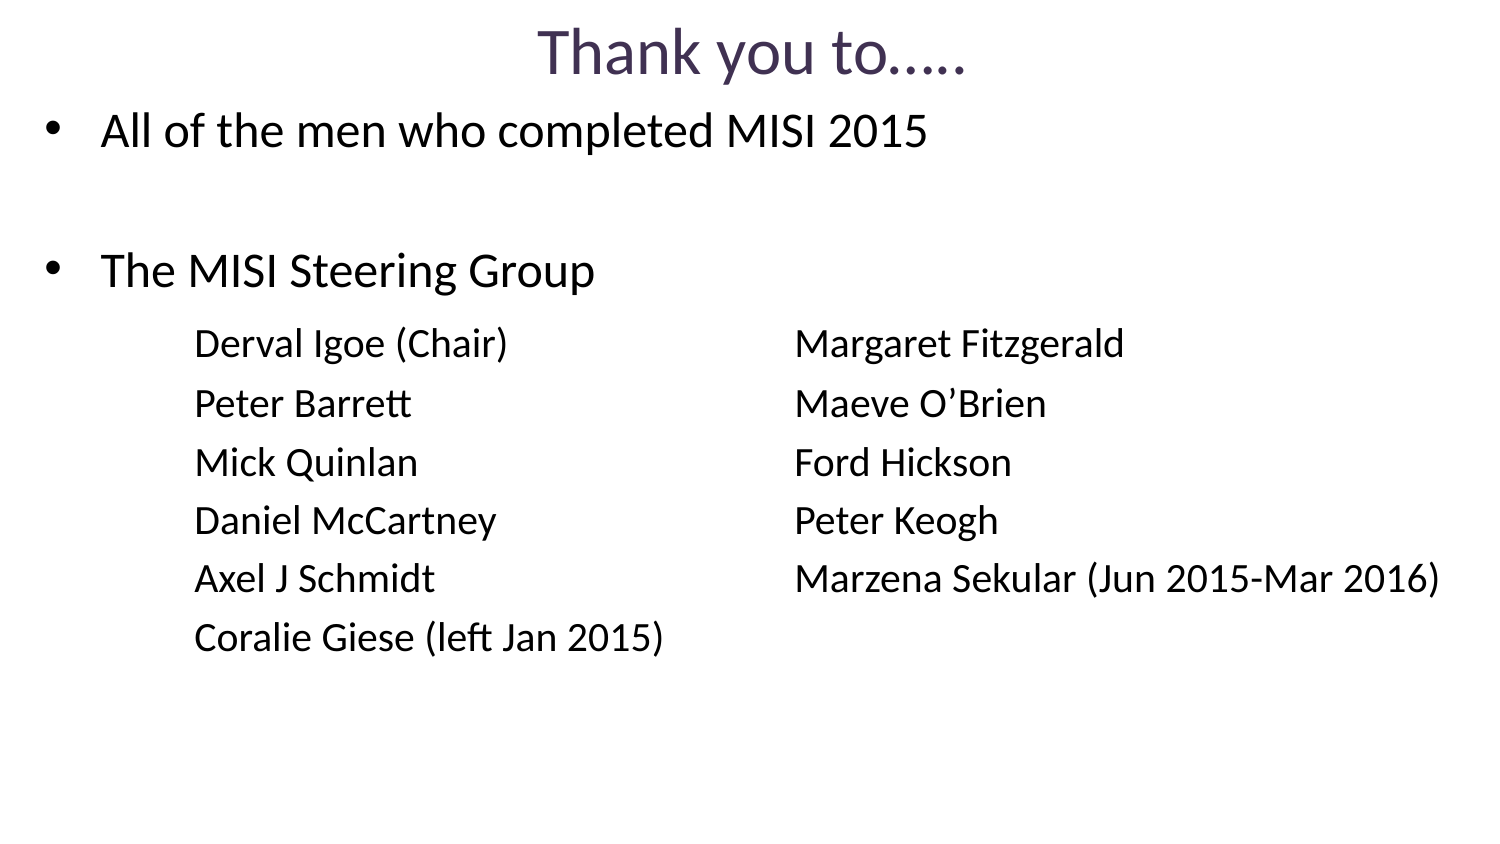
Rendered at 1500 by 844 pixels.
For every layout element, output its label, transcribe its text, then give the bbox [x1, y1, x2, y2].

list Thank you to….. All of the men who completed MISI 2015 The MISI Steering Group Derval Igoe (Chair) Margaret Fitzgerald Peter Barrett Maeve O’Brien Mick Quinlan Ford Hickson Daniel McCartney Peter Keogh Axel J Schmidt Marzena Sekular (Jun 2015-Mar 2016) Coralie Giese (left Jan 2015) [29, 0, 1477, 558]
